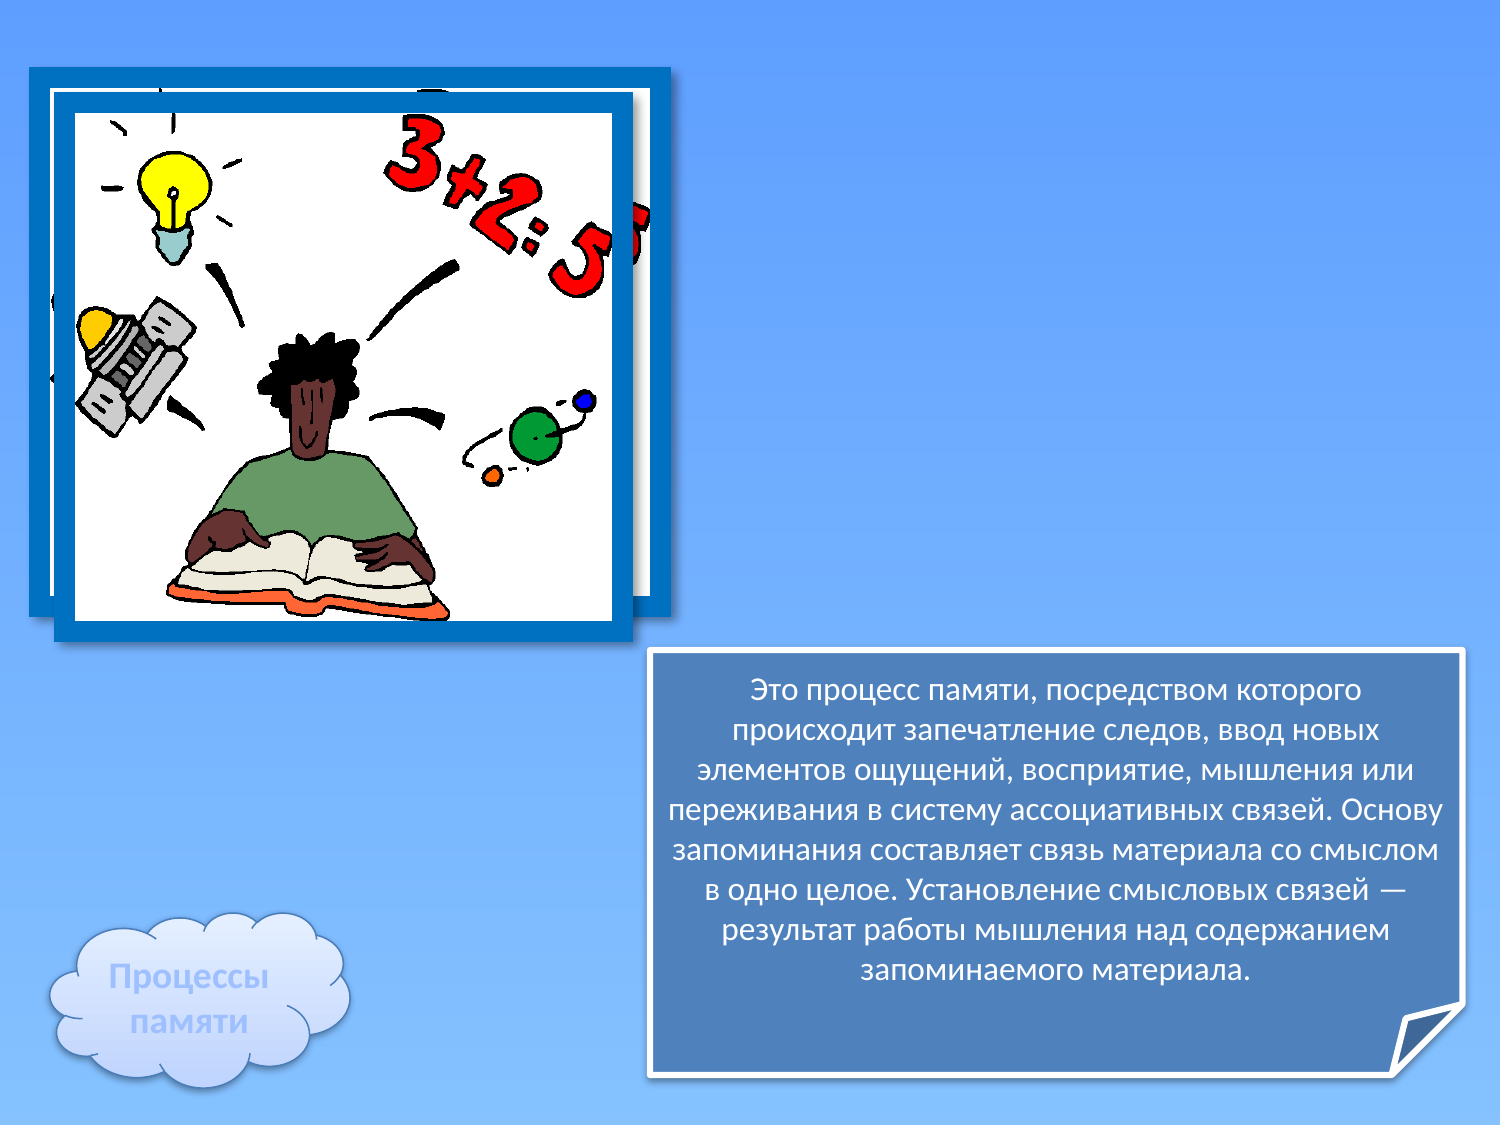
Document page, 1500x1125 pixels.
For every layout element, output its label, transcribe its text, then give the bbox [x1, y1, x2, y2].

picture [49, 87, 651, 622]
text_box Это процесс памяти, посредством которого происходит запечатление следов, ввод новых элементов ощущений, восприятие, мышления или переживания в систему ассоциативных связей. Основу запоминания составляет связь материала со смыслом в одно целое. Установление смысловых связей — результат работы мышления над содержанием запоминаемого материала. [646, 646, 1466, 1079]
text_box Процессы памяти [48, 912, 351, 1089]
